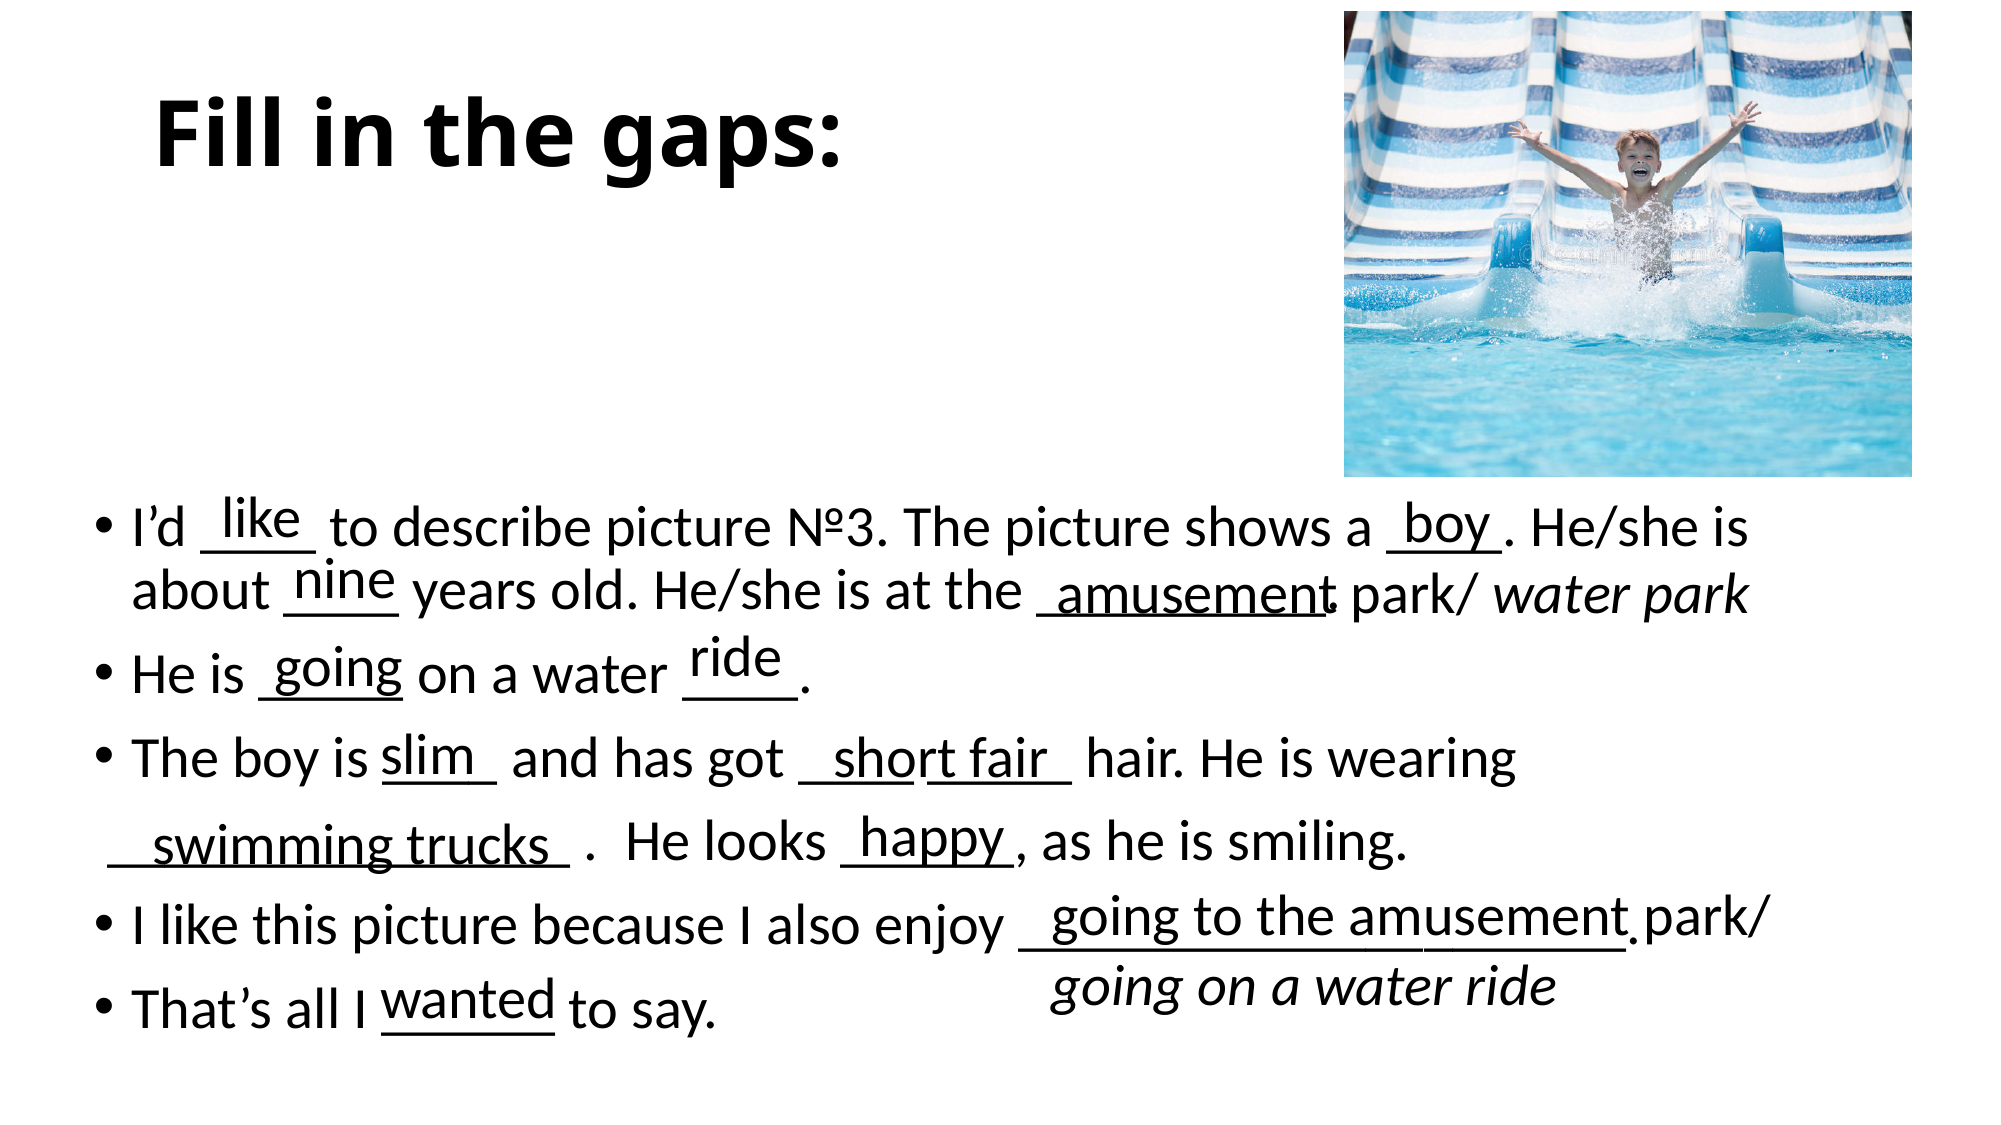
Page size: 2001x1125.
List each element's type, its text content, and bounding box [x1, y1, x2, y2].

title Fill in the gaps: [137, 59, 1344, 215]
text_box slim [365, 708, 675, 794]
picture [1344, 11, 1912, 477]
text_box swimming trucks [137, 799, 618, 884]
list I’d ____ to describe picture №3. The picture shows a ____. He/she is about ____ years old. He/she is at the __________. He is _____ on a water ____. The boy is ____ and has got ____ _____ hair. He is wearing ________________ . He looks ______, as he is smiling. I like this picture because I also enjoy _____________________. That’s all I ______ to say. [78, 489, 1804, 1101]
text_box short fair [818, 711, 1128, 797]
text_box ride [674, 610, 984, 696]
text_box happy [845, 790, 1155, 876]
text_box amusement park/ water park [1041, 547, 1815, 633]
text_box like [206, 472, 317, 557]
text_box nine [278, 532, 415, 618]
text_box going [259, 621, 569, 706]
text_box wanted [365, 952, 675, 1038]
text_box boy [1388, 477, 1525, 547]
text_box going to the amusement park/ going on a water ride [1036, 869, 1810, 1025]
